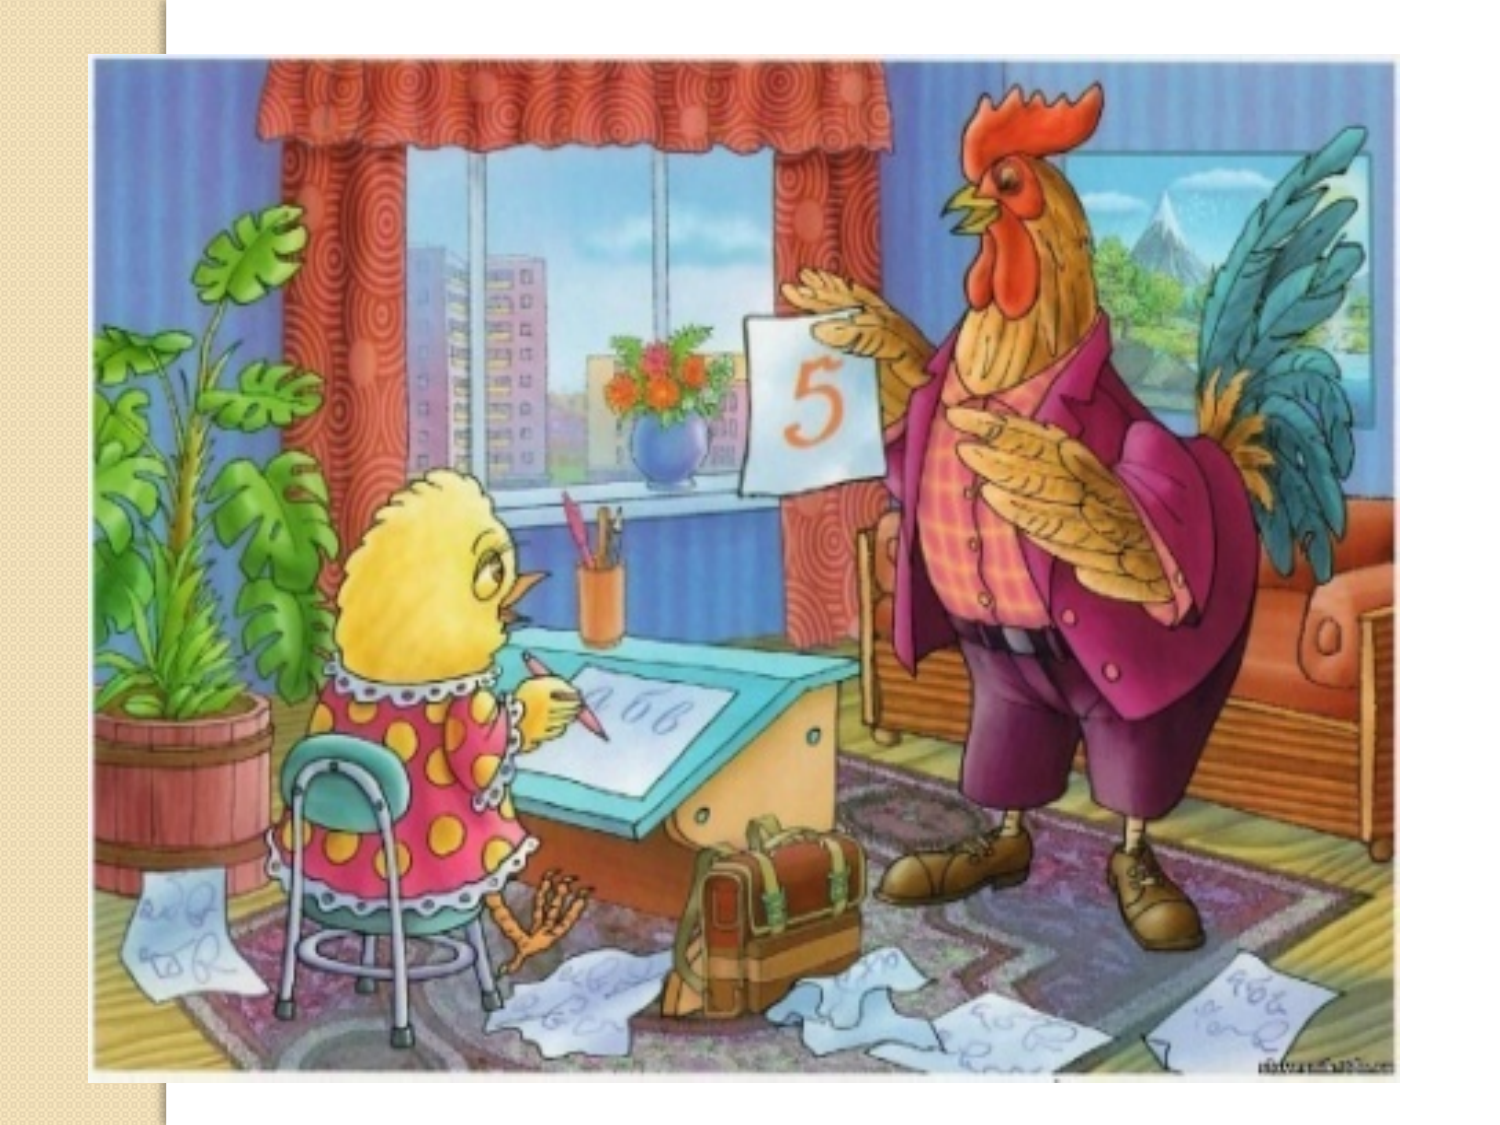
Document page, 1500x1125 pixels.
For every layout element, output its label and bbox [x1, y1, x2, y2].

picture [88, 54, 1400, 1083]
